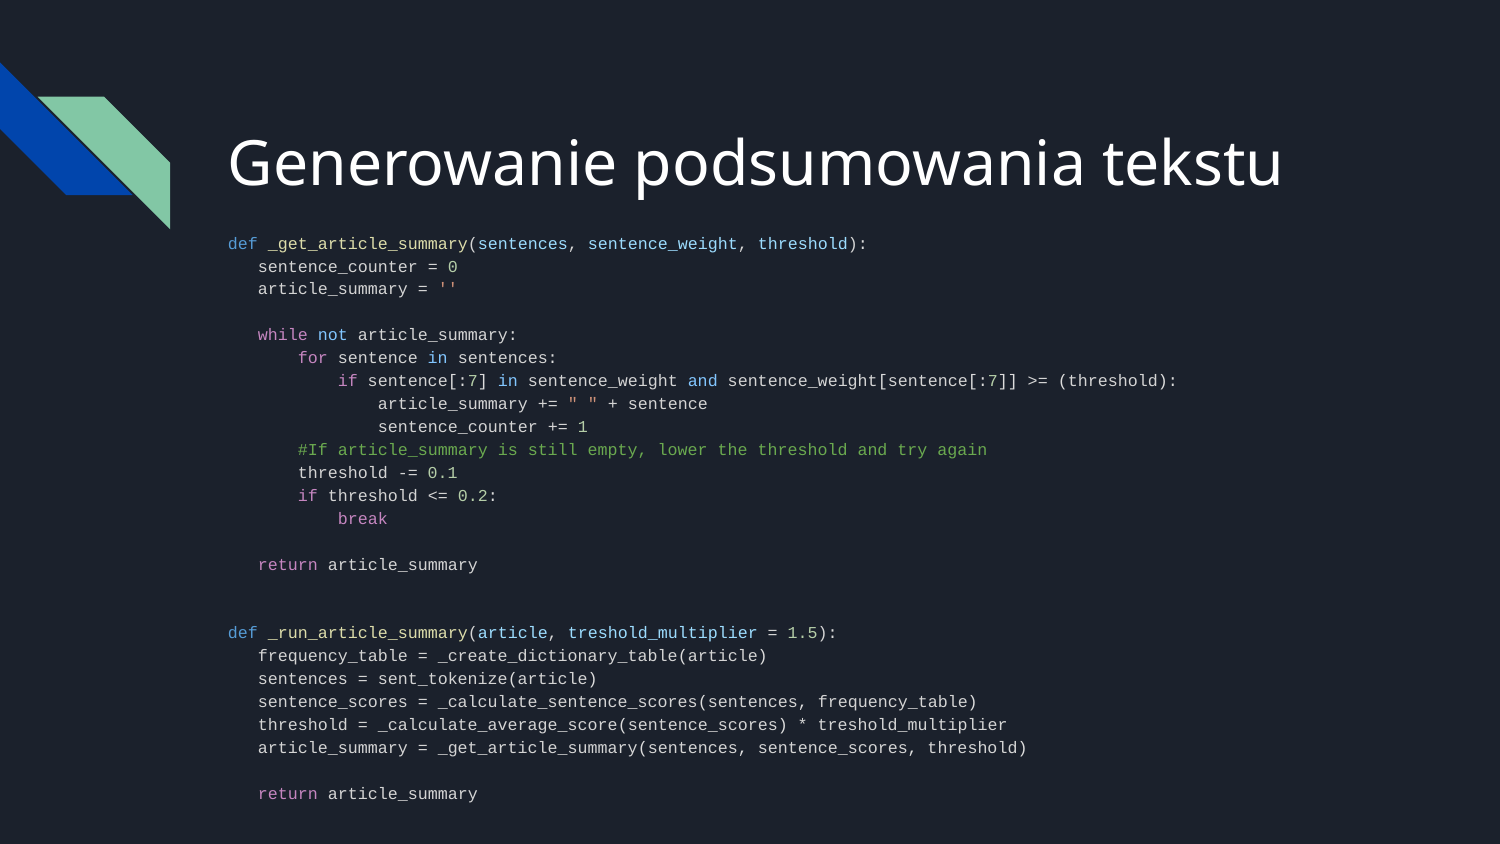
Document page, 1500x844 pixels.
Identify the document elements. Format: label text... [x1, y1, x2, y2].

title Generowanie podsumowania tekstu [212, 107, 1404, 215]
list def _get_article_summary(sentences, sentence_weight, threshold): sentence_counter = 0 article_summary = '' while not article_summary: for sentence in sentences: if sentence[:7] in sentence_weight and sentence_weight[sentence[:7]] >= (threshold): article_summary += " " + sentence sentence_counter += 1 #If article_summary is still empty, lower the threshold and try again threshold -= 0.1 if threshold <= 0.2: break return article_summary def _run_article_summary(article, treshold_multiplier = 1.5): frequency_table = _create_dictionary_table(article) sentences = sent_tokenize(article) sentence_scores = _calculate_sentence_scores(sentences, frequency_table) threshold = _calculate_average_score(sentence_scores) * treshold_multiplier article_summary = _get_article_summary(sentences, sentence_scores, threshold) return article_summary [212, 214, 1368, 773]
